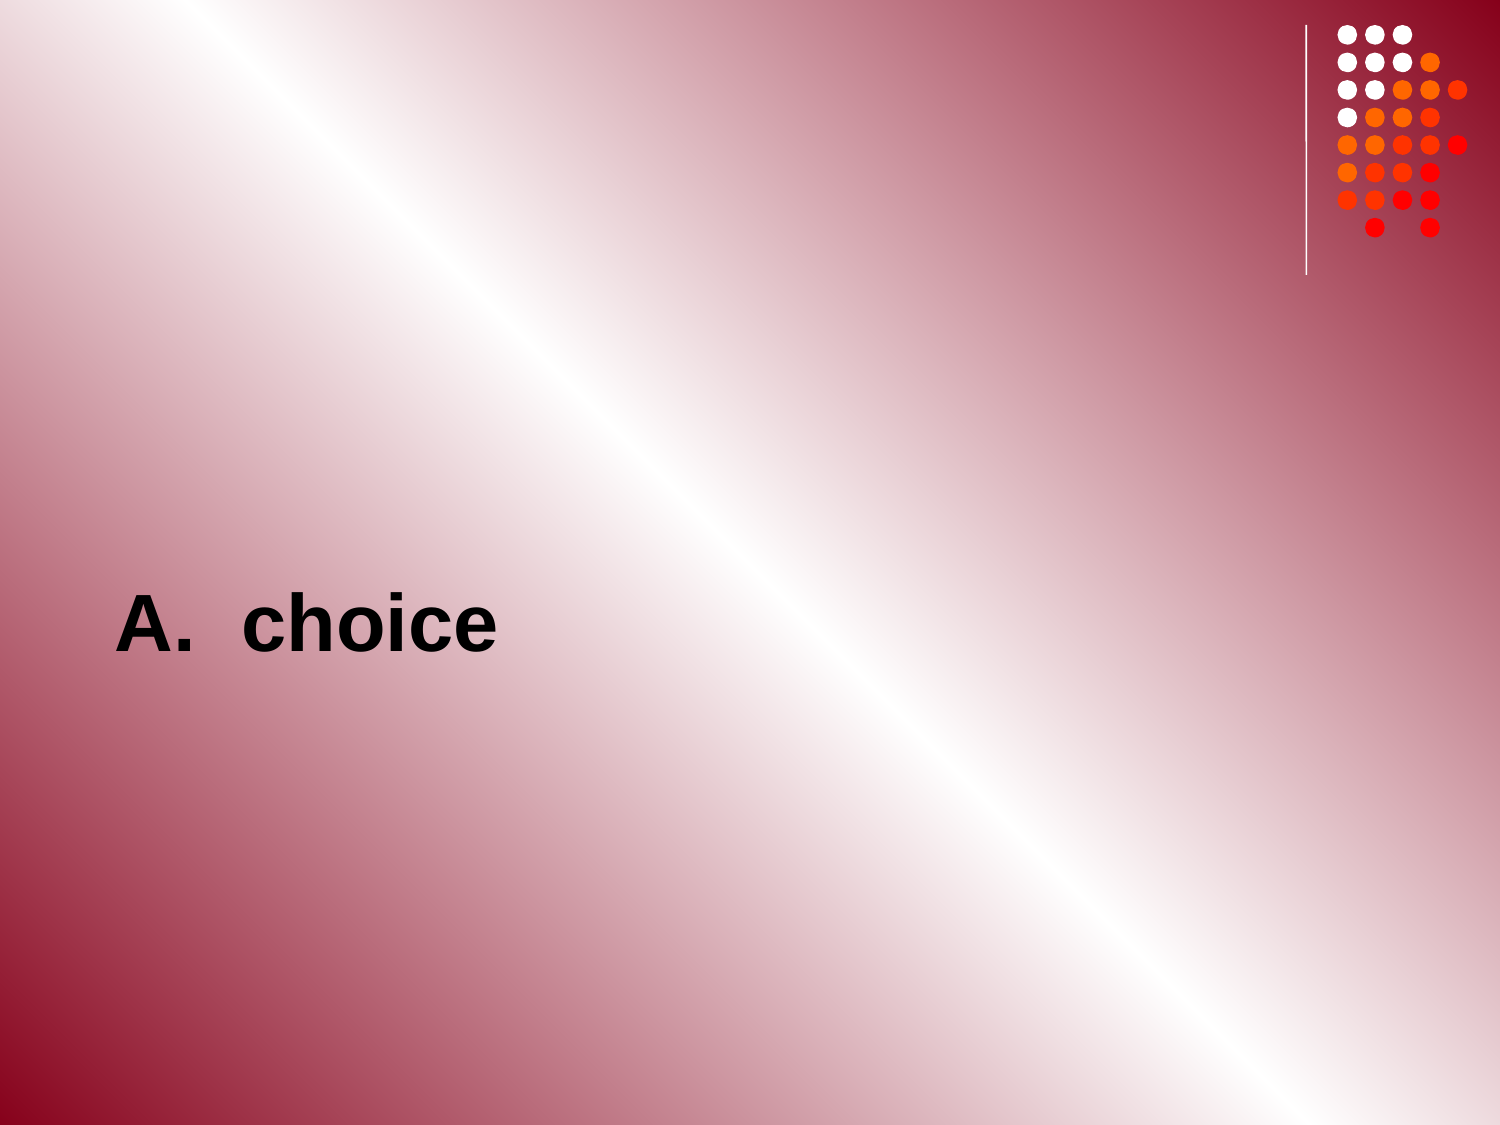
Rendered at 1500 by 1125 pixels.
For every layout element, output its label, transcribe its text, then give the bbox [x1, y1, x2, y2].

title A. choice [99, 462, 1338, 675]
